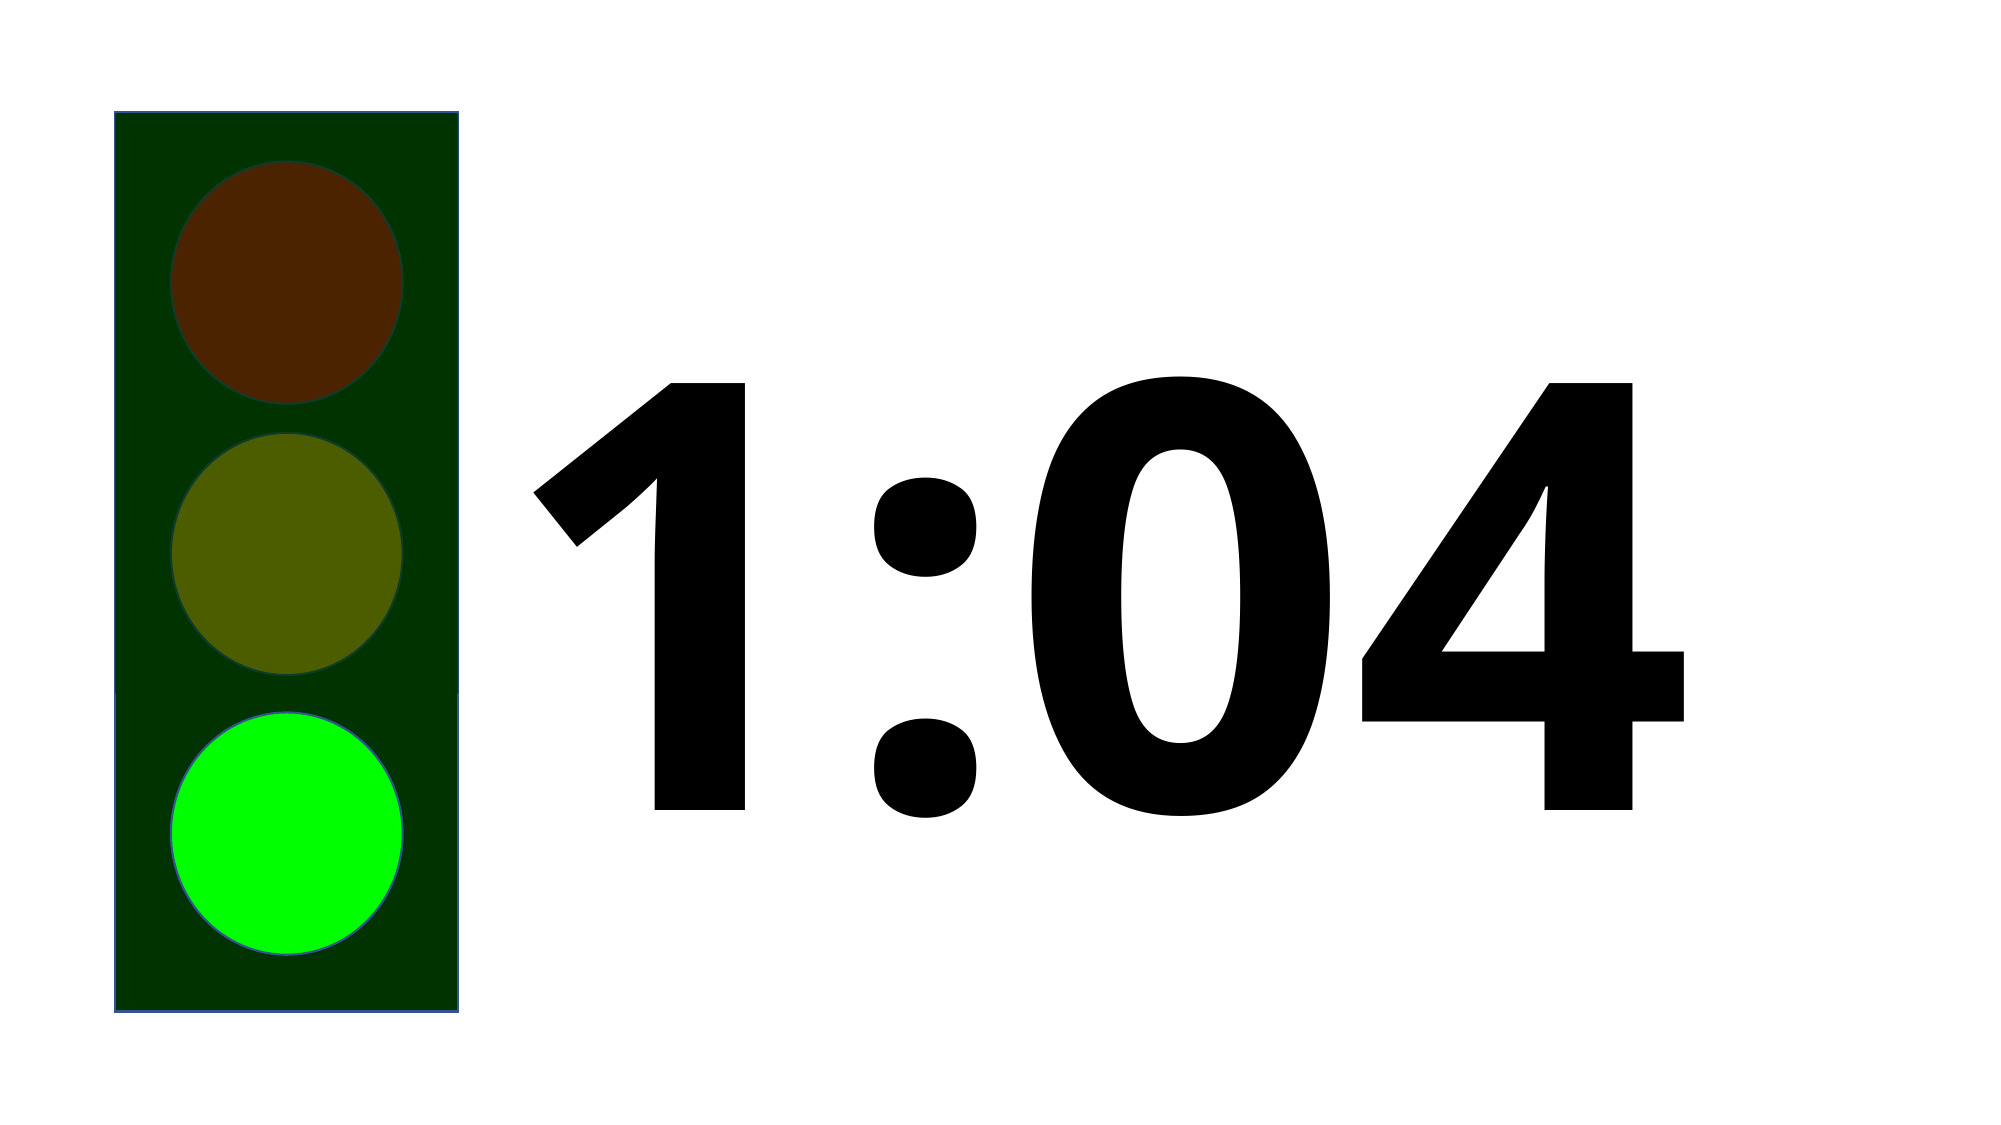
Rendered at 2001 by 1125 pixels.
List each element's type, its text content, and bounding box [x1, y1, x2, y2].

text_box 1:04 [483, 204, 1924, 938]
text_box [114, 112, 459, 695]
text_box [114, 695, 459, 1013]
text_box [169, 711, 404, 956]
